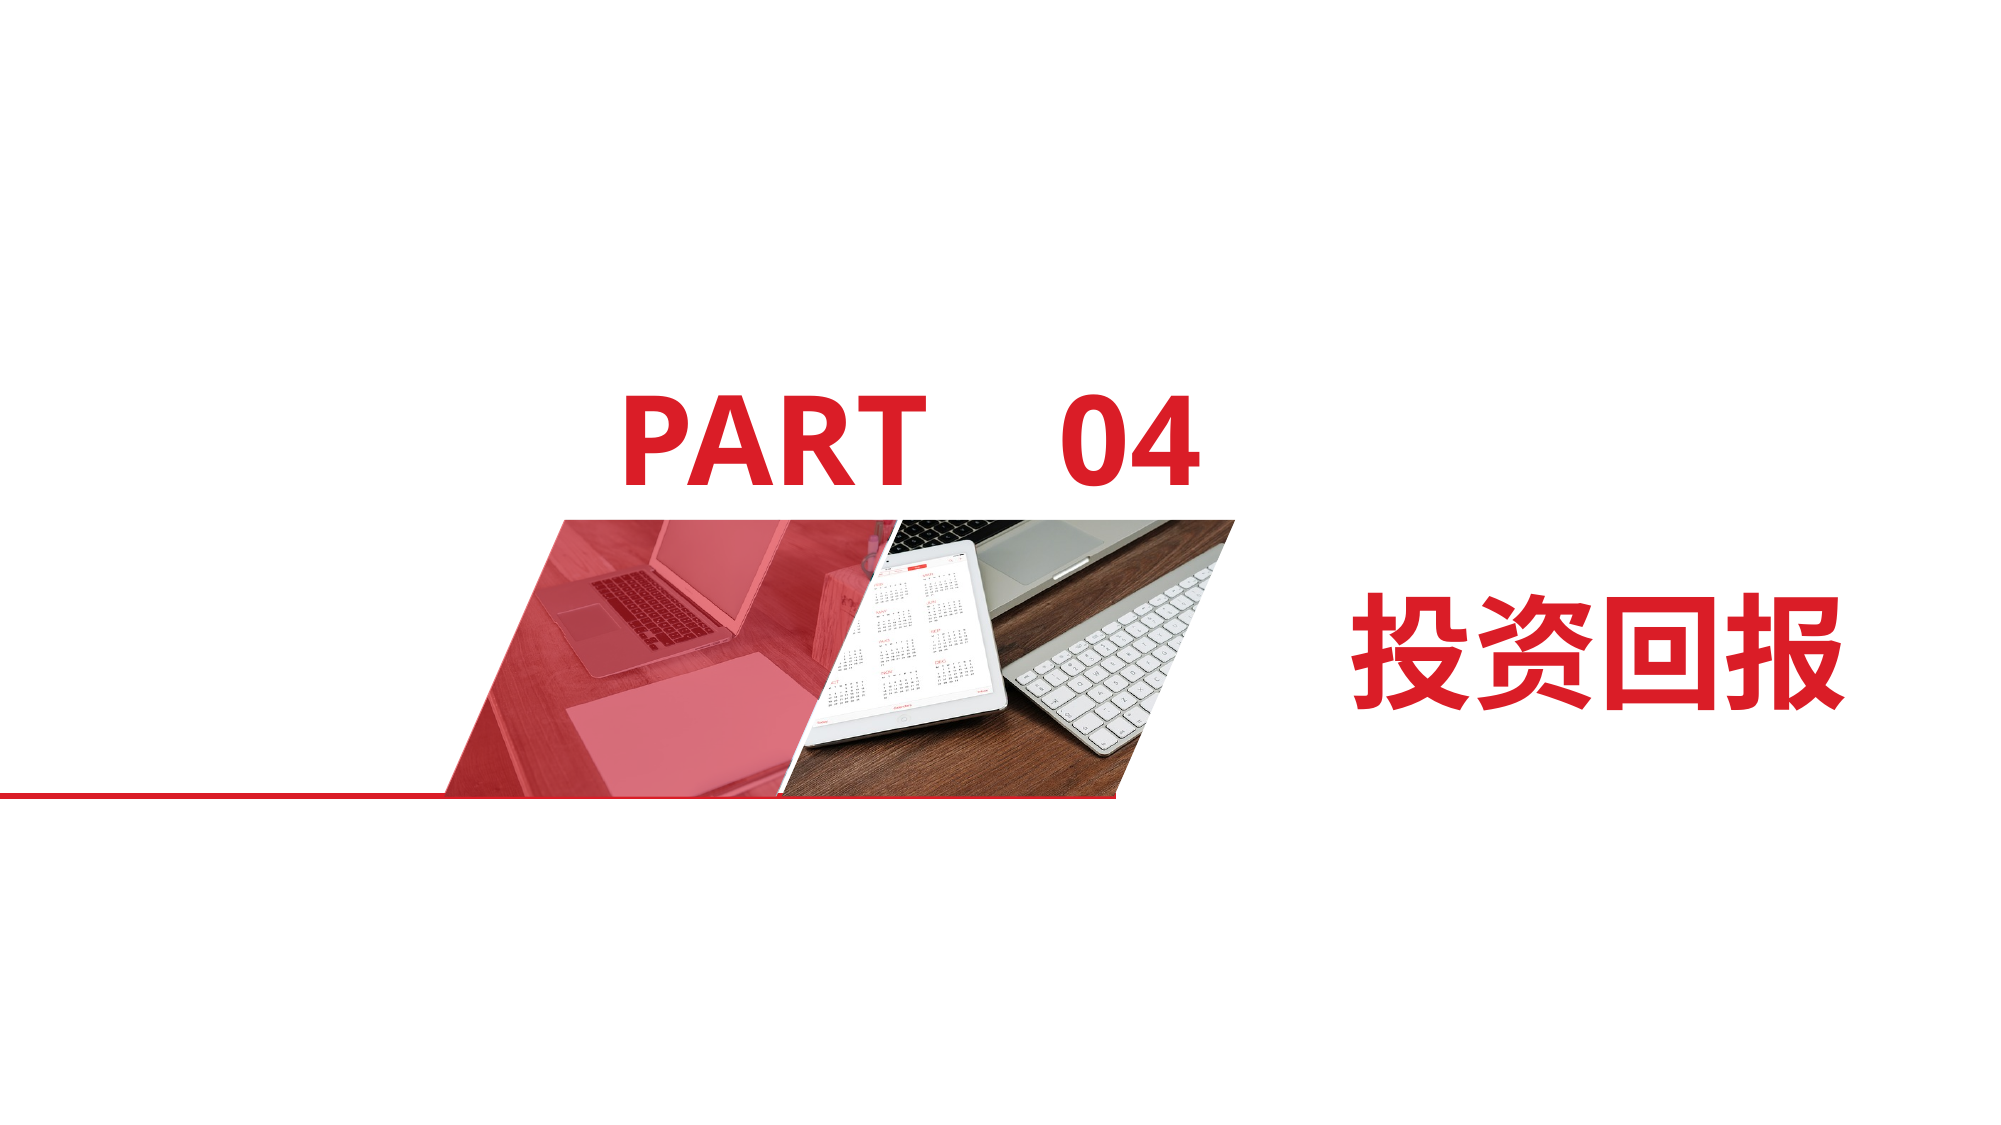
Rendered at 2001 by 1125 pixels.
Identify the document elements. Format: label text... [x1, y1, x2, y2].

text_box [443, 519, 1236, 797]
text_box 投资回报 [1334, 567, 1865, 733]
text_box PART 04 [600, 353, 1217, 519]
